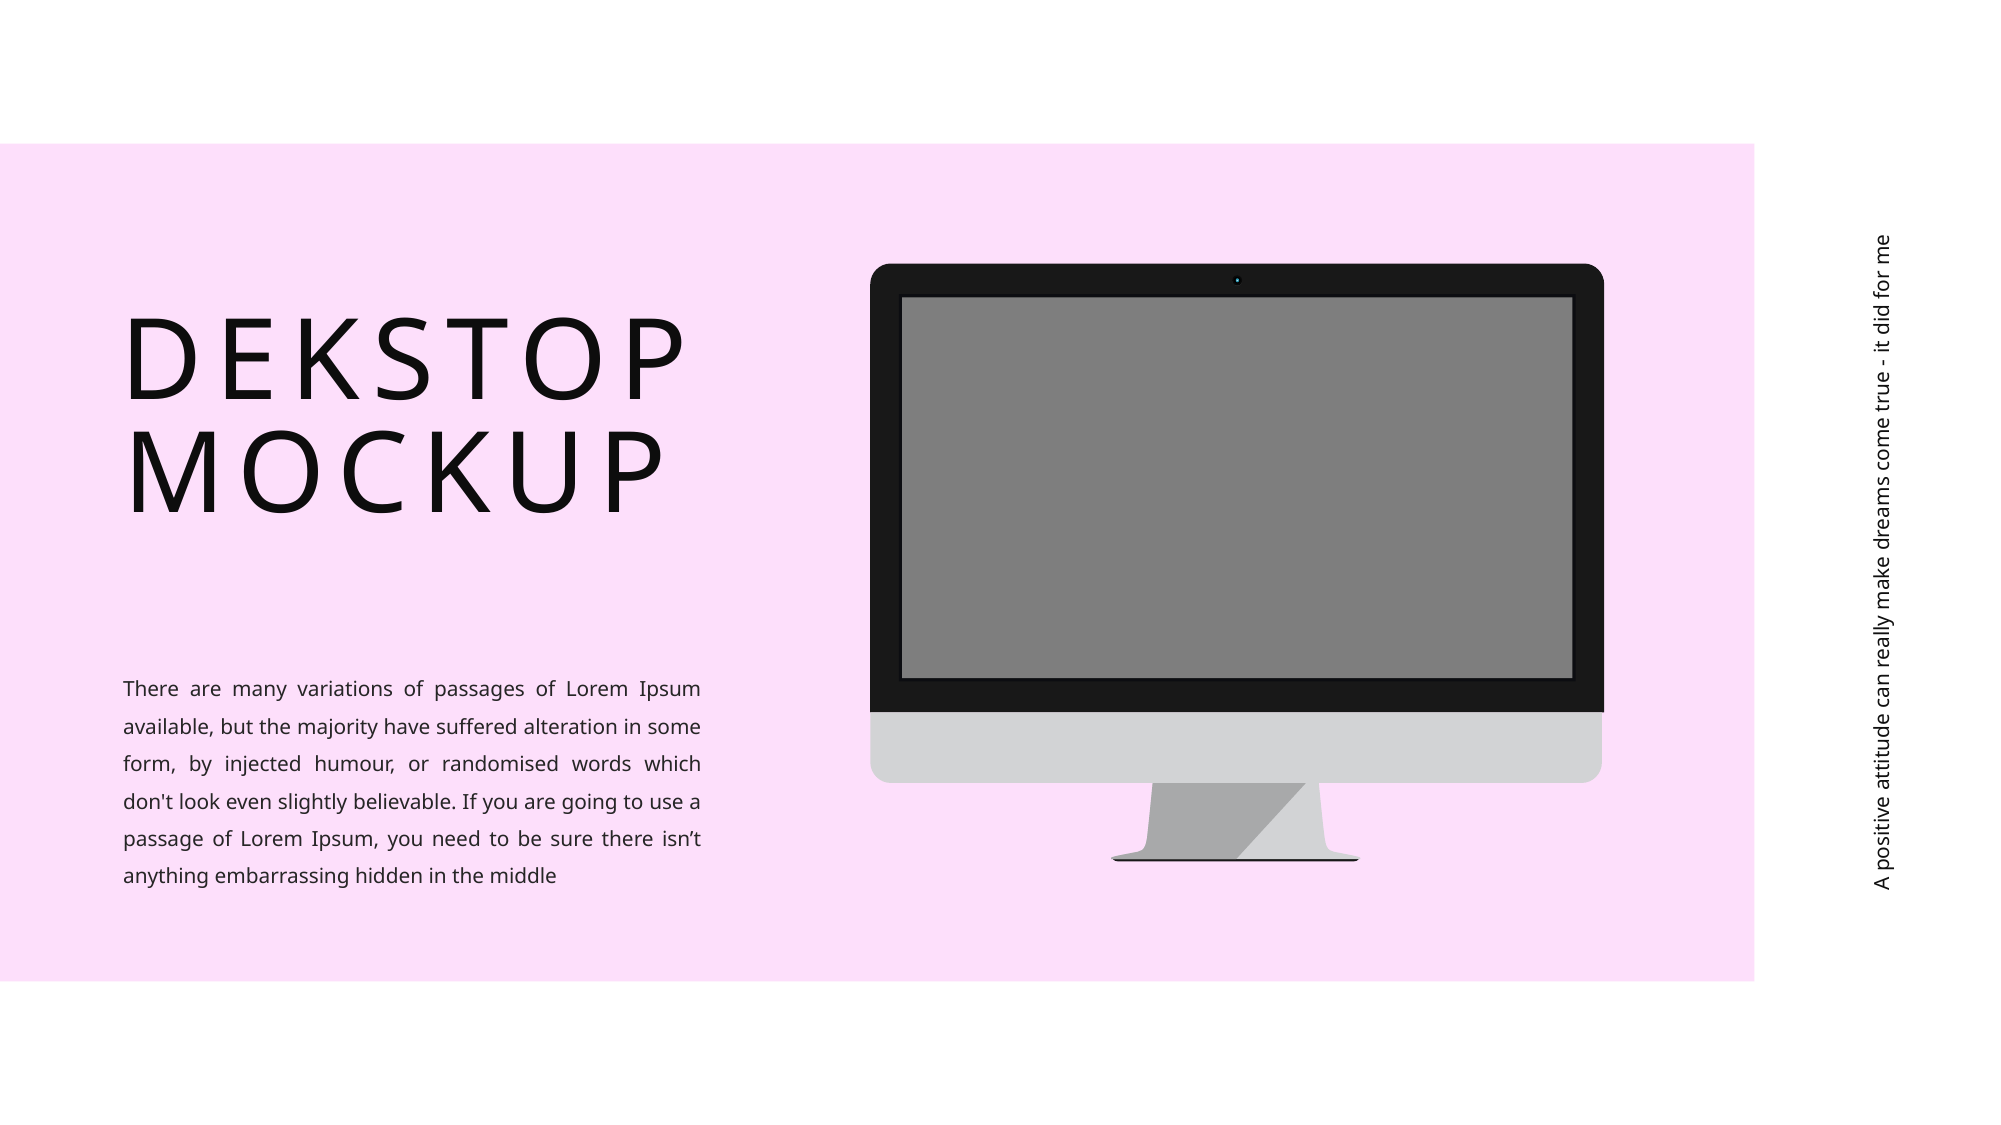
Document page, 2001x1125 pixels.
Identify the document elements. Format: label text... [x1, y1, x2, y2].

text_box [0, 142, 1755, 983]
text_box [870, 263, 1605, 862]
text_box There are many variations of passages of Lorem Ipsum available, but the majority have suffered alteration in some form, by injected humour, or randomised words which don't look even slightly believable. If you are going to use a passage of Lorem Ipsum, you need to be sure there isn’t anything embarrassing hidden in the middle [108, 656, 717, 896]
text_box A positive attitude can really make dreams come true - it did for me [1860, 117, 1901, 1008]
text_box DEKSTOP [106, 279, 870, 430]
picture [898, 294, 1576, 682]
text_box MOCKUP [108, 392, 870, 543]
